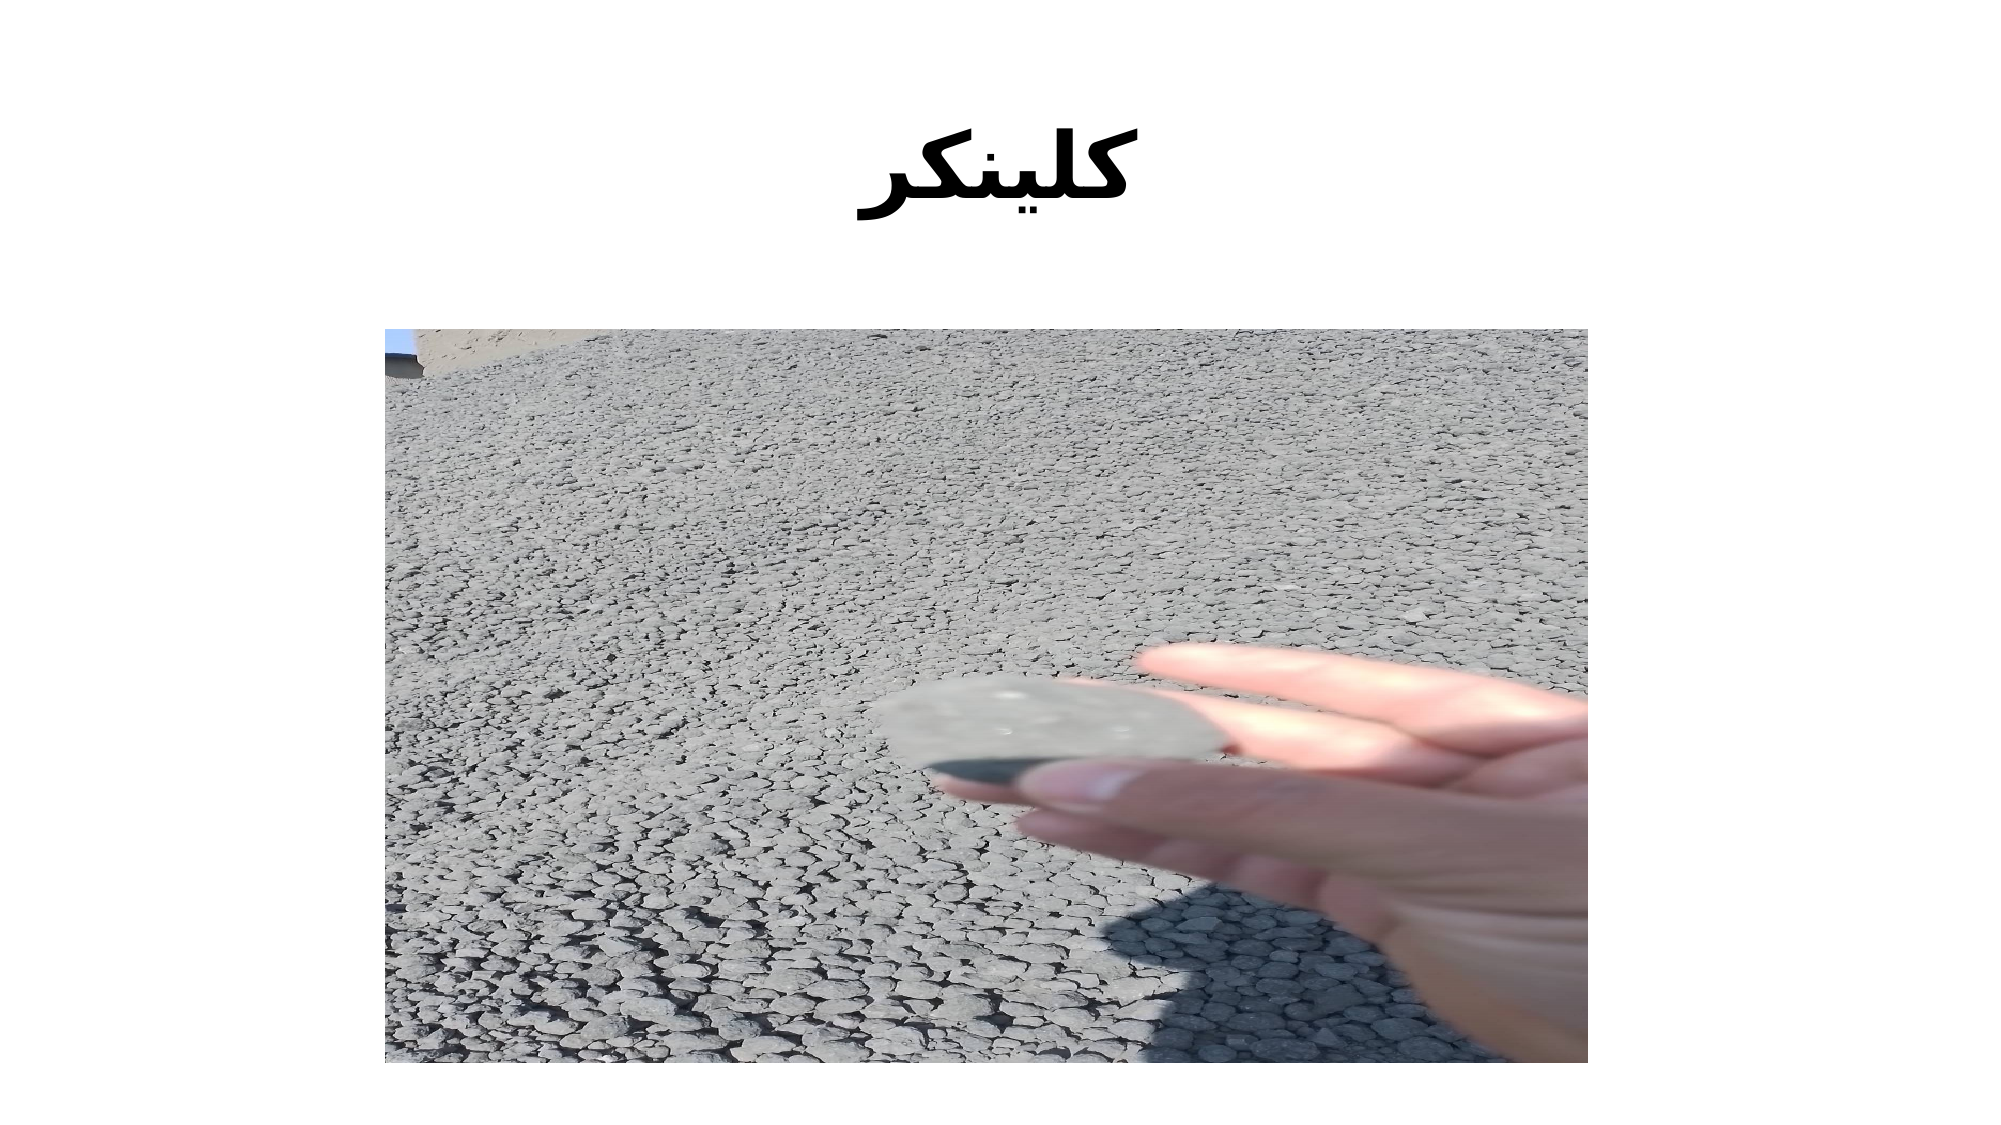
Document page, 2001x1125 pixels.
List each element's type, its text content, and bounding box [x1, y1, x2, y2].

picture [385, 329, 1588, 1063]
title کلینکر [137, 59, 1863, 278]
